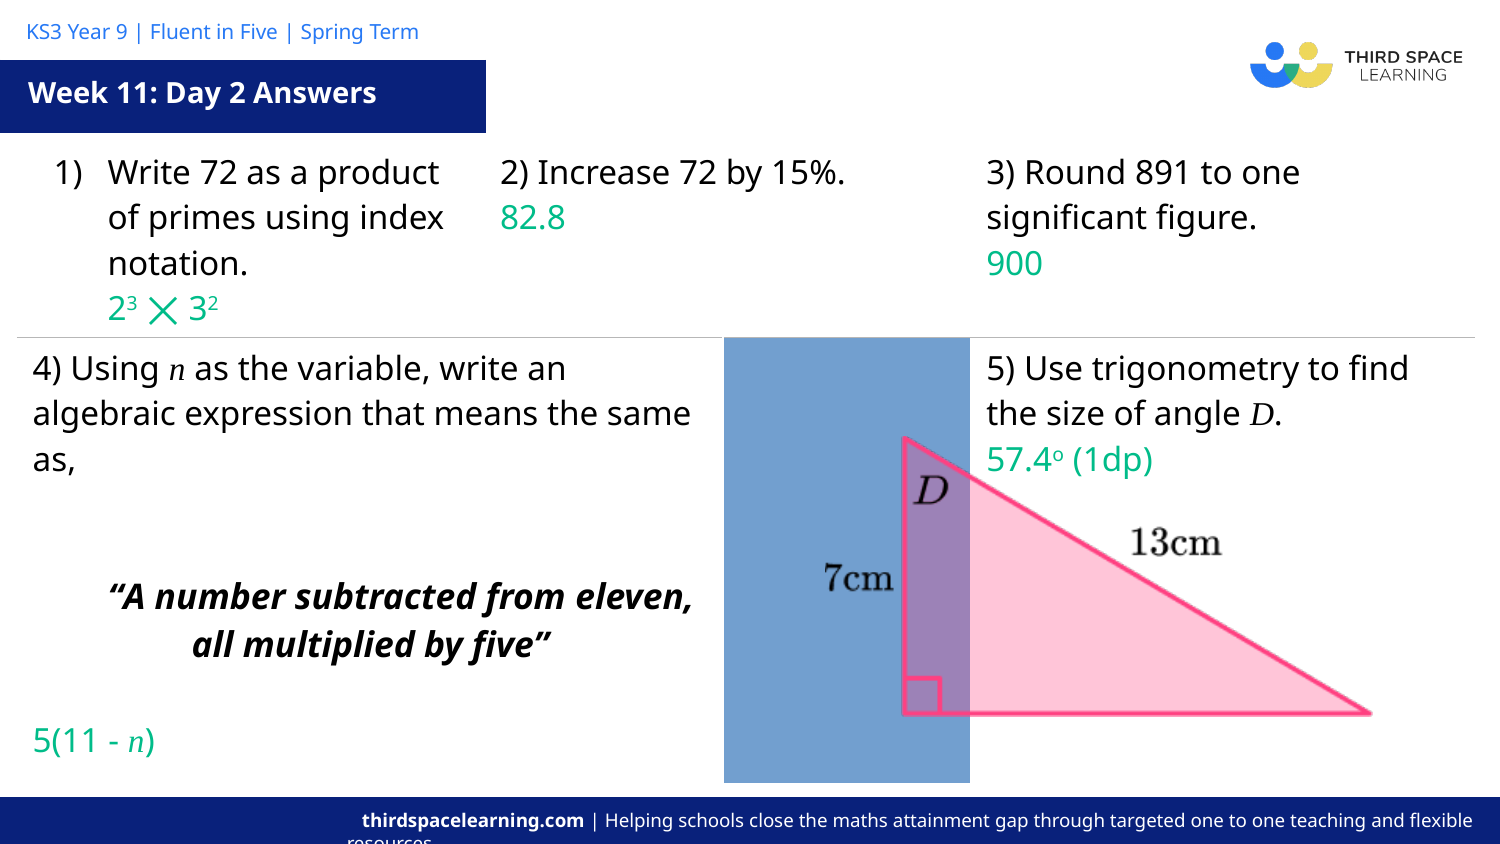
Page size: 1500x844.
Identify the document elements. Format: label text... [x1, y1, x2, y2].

table_header 3) Round 891 to one significant figure. 900 [972, 142, 1474, 337]
table_cell 4) Using n as the variable, write an algebraic expression that means the same as, “A number subtracted from eleven, all multiplied by five” 5(11 - n) [19, 338, 722, 782]
table_header Write 72 as a product of primes using index notation. 23 ⨉ 32 [19, 142, 484, 337]
table_header 2) Increase 72 by 15%. 82.8 [486, 142, 970, 337]
picture [825, 436, 1373, 717]
table_cell 5) Use trigonometry to find the size of angle D. 57.4o (1dp) [972, 338, 1474, 782]
text_box Week 11: Day 2 Answers [13, 59, 427, 125]
picture [1250, 33, 1465, 99]
